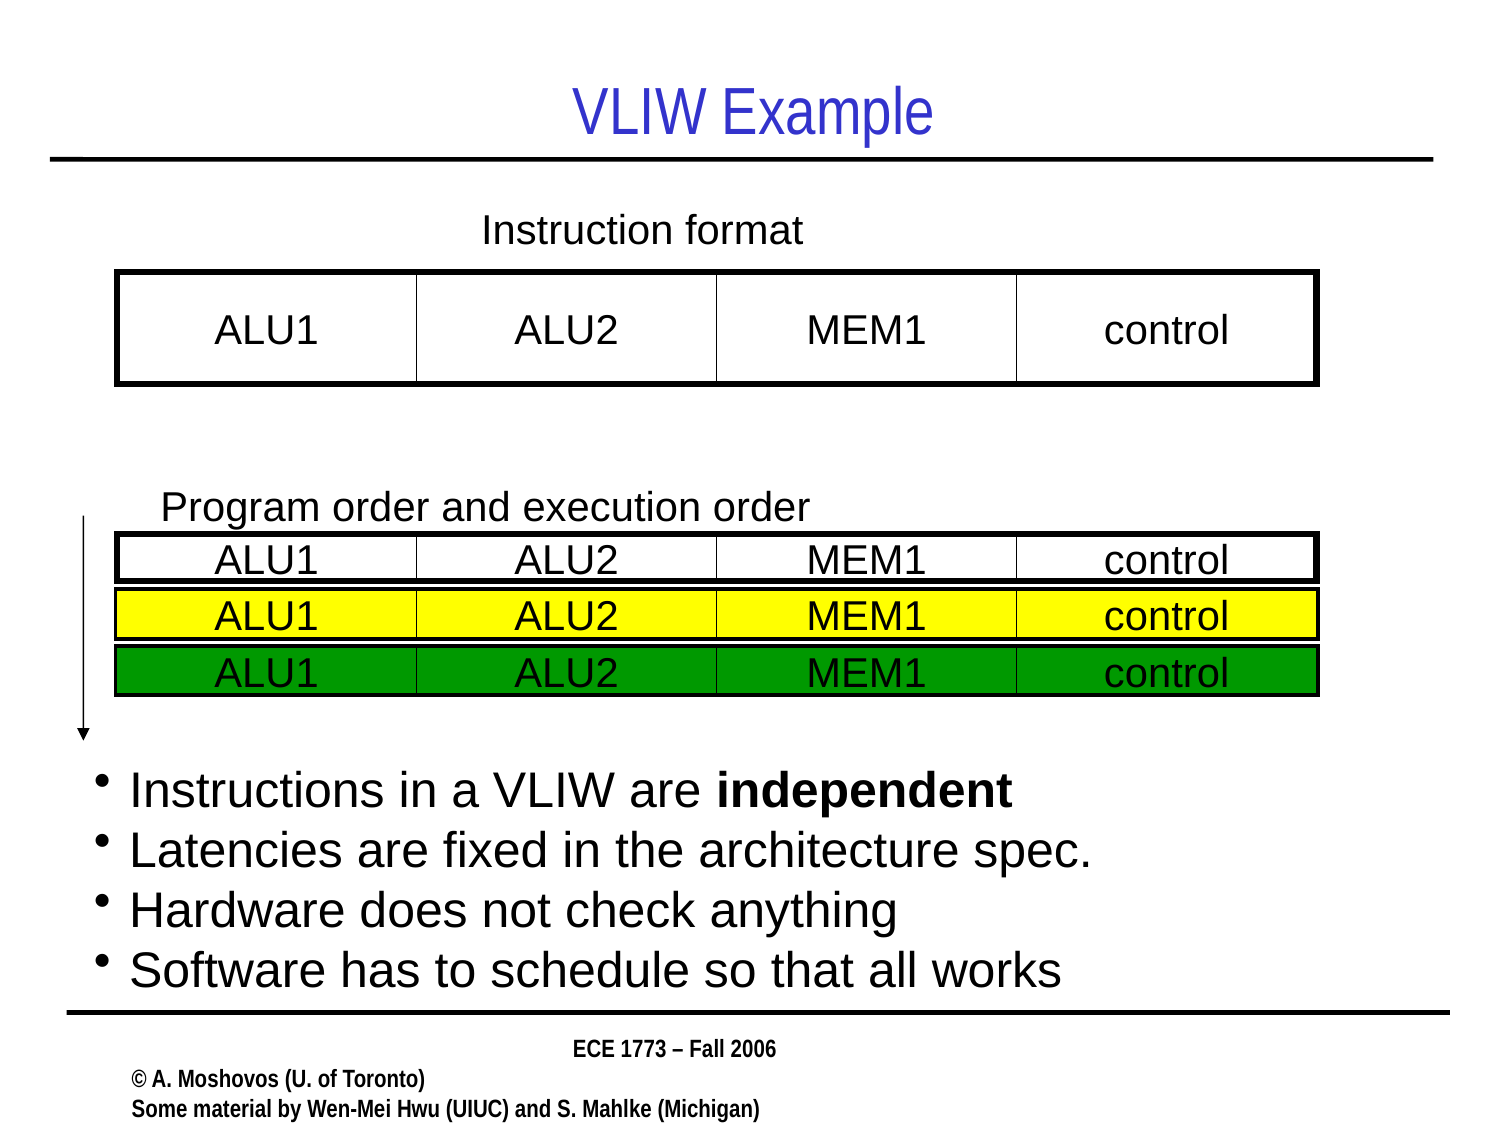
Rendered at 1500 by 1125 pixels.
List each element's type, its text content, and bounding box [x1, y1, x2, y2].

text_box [116, 534, 1317, 582]
text_box Instructions in a VLIW are independent Latencies are fixed in the architecture spec. Hardware does not check anything Software has to schedule so that all works [79, 749, 1109, 1005]
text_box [116, 646, 1317, 694]
title VLIW Example [116, 65, 1392, 151]
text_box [116, 590, 1317, 638]
text_box [77, 515, 90, 741]
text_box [116, 271, 1317, 385]
text_box Instruction format [466, 195, 819, 260]
text_box Program order and execution order [145, 472, 826, 532]
footer ECE 1773 – Fall 2006 © A. Moshovos (U. of Toronto) Some material by Wen-Mei Hwu (UIUC) and S. Mahlke (Michigan) [116, 1024, 1234, 1101]
